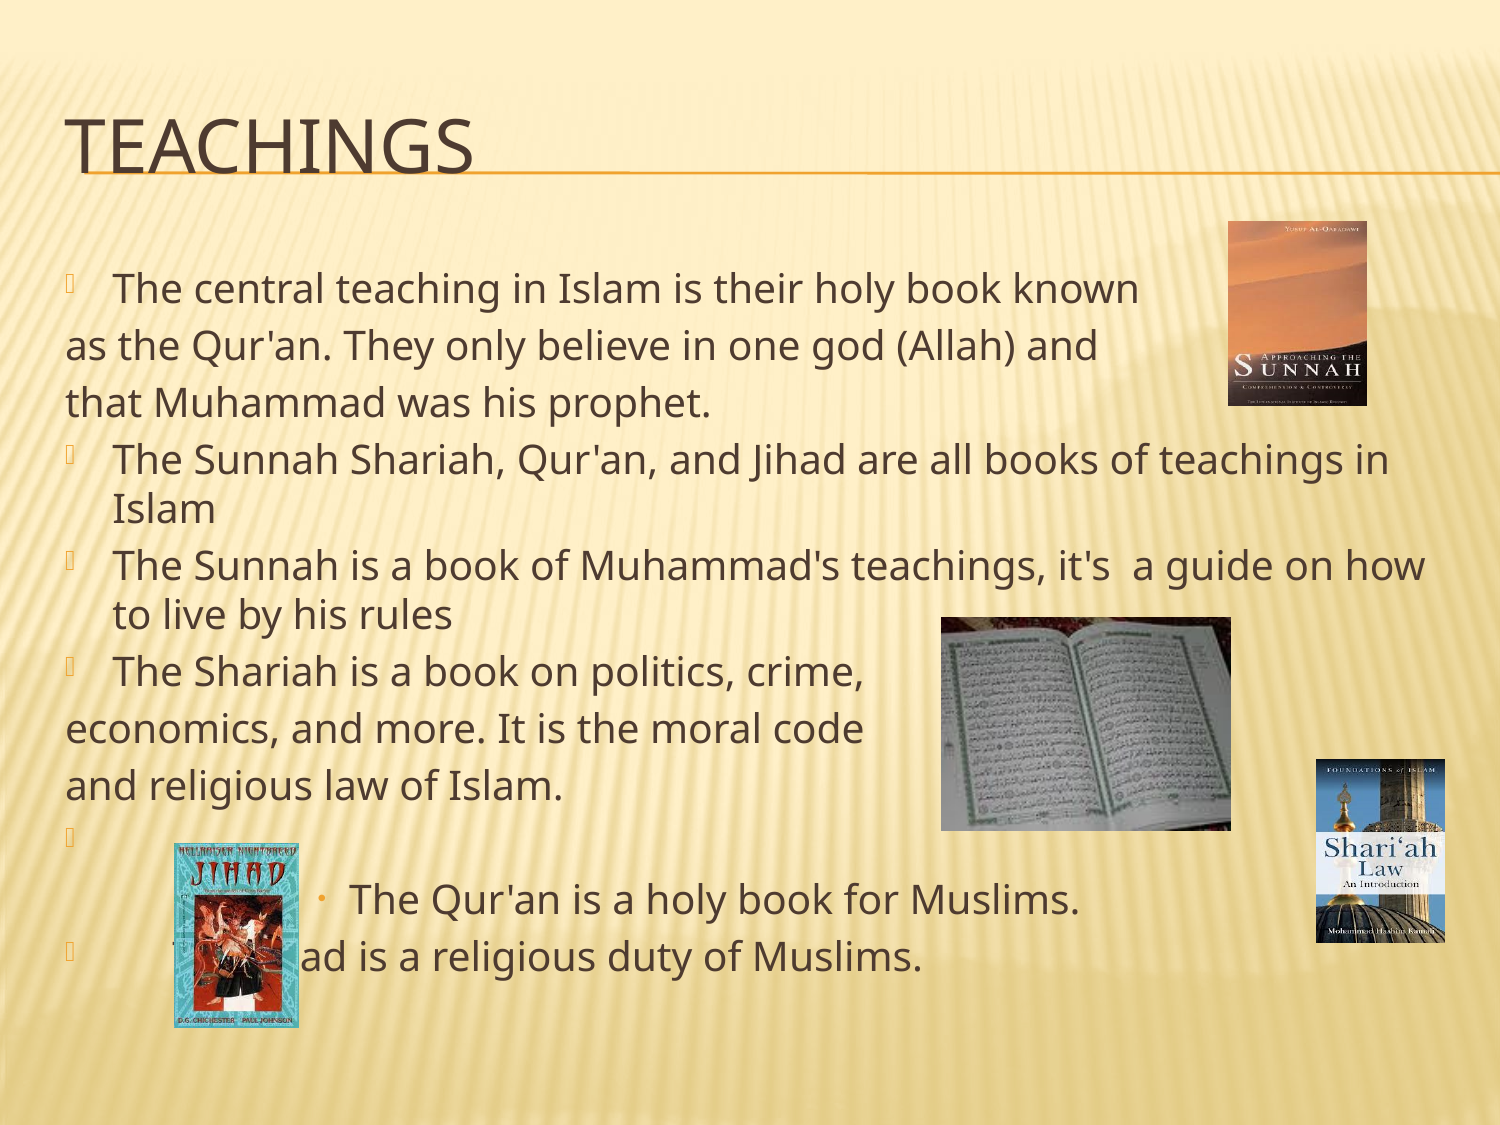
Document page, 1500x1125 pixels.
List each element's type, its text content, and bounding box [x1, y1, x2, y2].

title Teachings [50, 75, 1475, 213]
picture [1316, 758, 1445, 943]
picture [941, 617, 1232, 831]
list The central teaching in Islam is their holy book known as the Qur'an. They only believe in one god (Allah) and that Muhammad was his prophet. The Sunnah Shariah, Qur'an, and Jihad are all books of teachings in Islam The Sunnah is a book of Muhammad's teachings, it's a guide on how to live by his rules The Shariah is a book on politics, crime, economics, and more. It is the moral code and religious law of Islam. The Qur'an is a holy book for Muslims. The jihad is a religious duty of Muslims. [49, 254, 1476, 998]
picture [1228, 221, 1367, 406]
picture [174, 843, 299, 1028]
